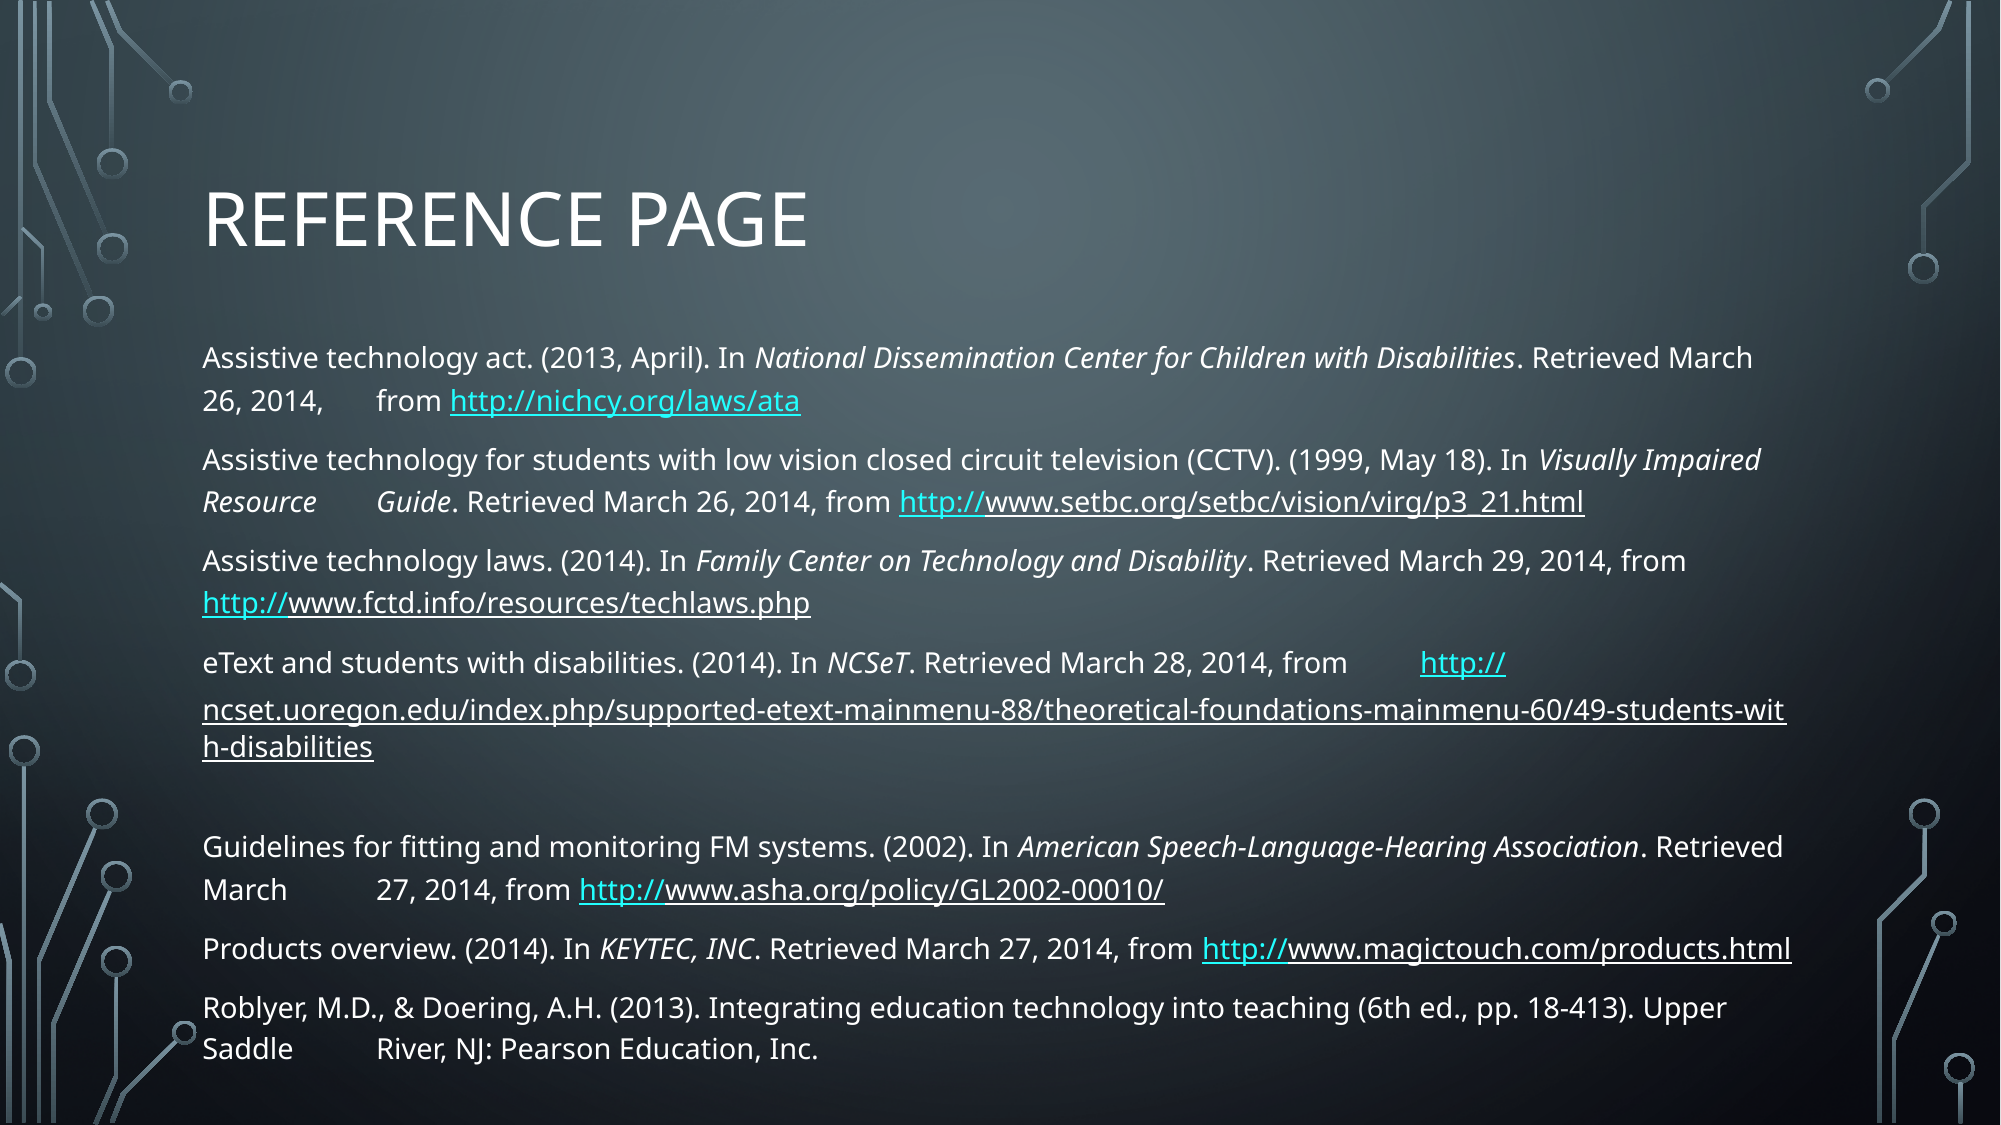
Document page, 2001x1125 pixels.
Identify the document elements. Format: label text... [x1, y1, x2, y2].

title Reference page [187, 101, 1813, 325]
list Assistive technology act. (2013, April). In National Dissemination Center for Children with Disabilities. Retrieved March 26, 2014, from http://nichcy.org/laws/ata Assistive technology for students with low vision closed circuit television (CCTV). (1999, May 18). In Visually Impaired Resource Guide. Retrieved March 26, 2014, from http://www.setbc.org/setbc/vision/virg/p3_21.html Assistive technology laws. (2014). In Family Center on Technology and Disability. Retrieved March 29, 2014, from http://www.fctd.info/resources/techlaws.php eText and students with disabilities. (2014). In NCSeT. Retrieved March 28, 2014, from http://ncset.uoregon.edu/index.php/supported-etext-mainmenu-88/theoretical-foundations-mainmenu-60/49- students-with-disabilities Guidelines for fitting and monitoring FM systems. (2002). In American Speech-Language-Hearing Association. Retrieved March 27, 2014, from http://www.asha.org/policy/GL2002-00010/ Products overview. (2014). In KEYTEC, INC. Retrieved March 27, 2014, from http://www.magictouch.com/products.html Roblyer, M.D., & Doering, A.H. (2013). Integrating education technology into teaching (6th ed., pp. 18-413). Upper Saddle River, NJ: Pearson Education, Inc. [187, 325, 1813, 1052]
